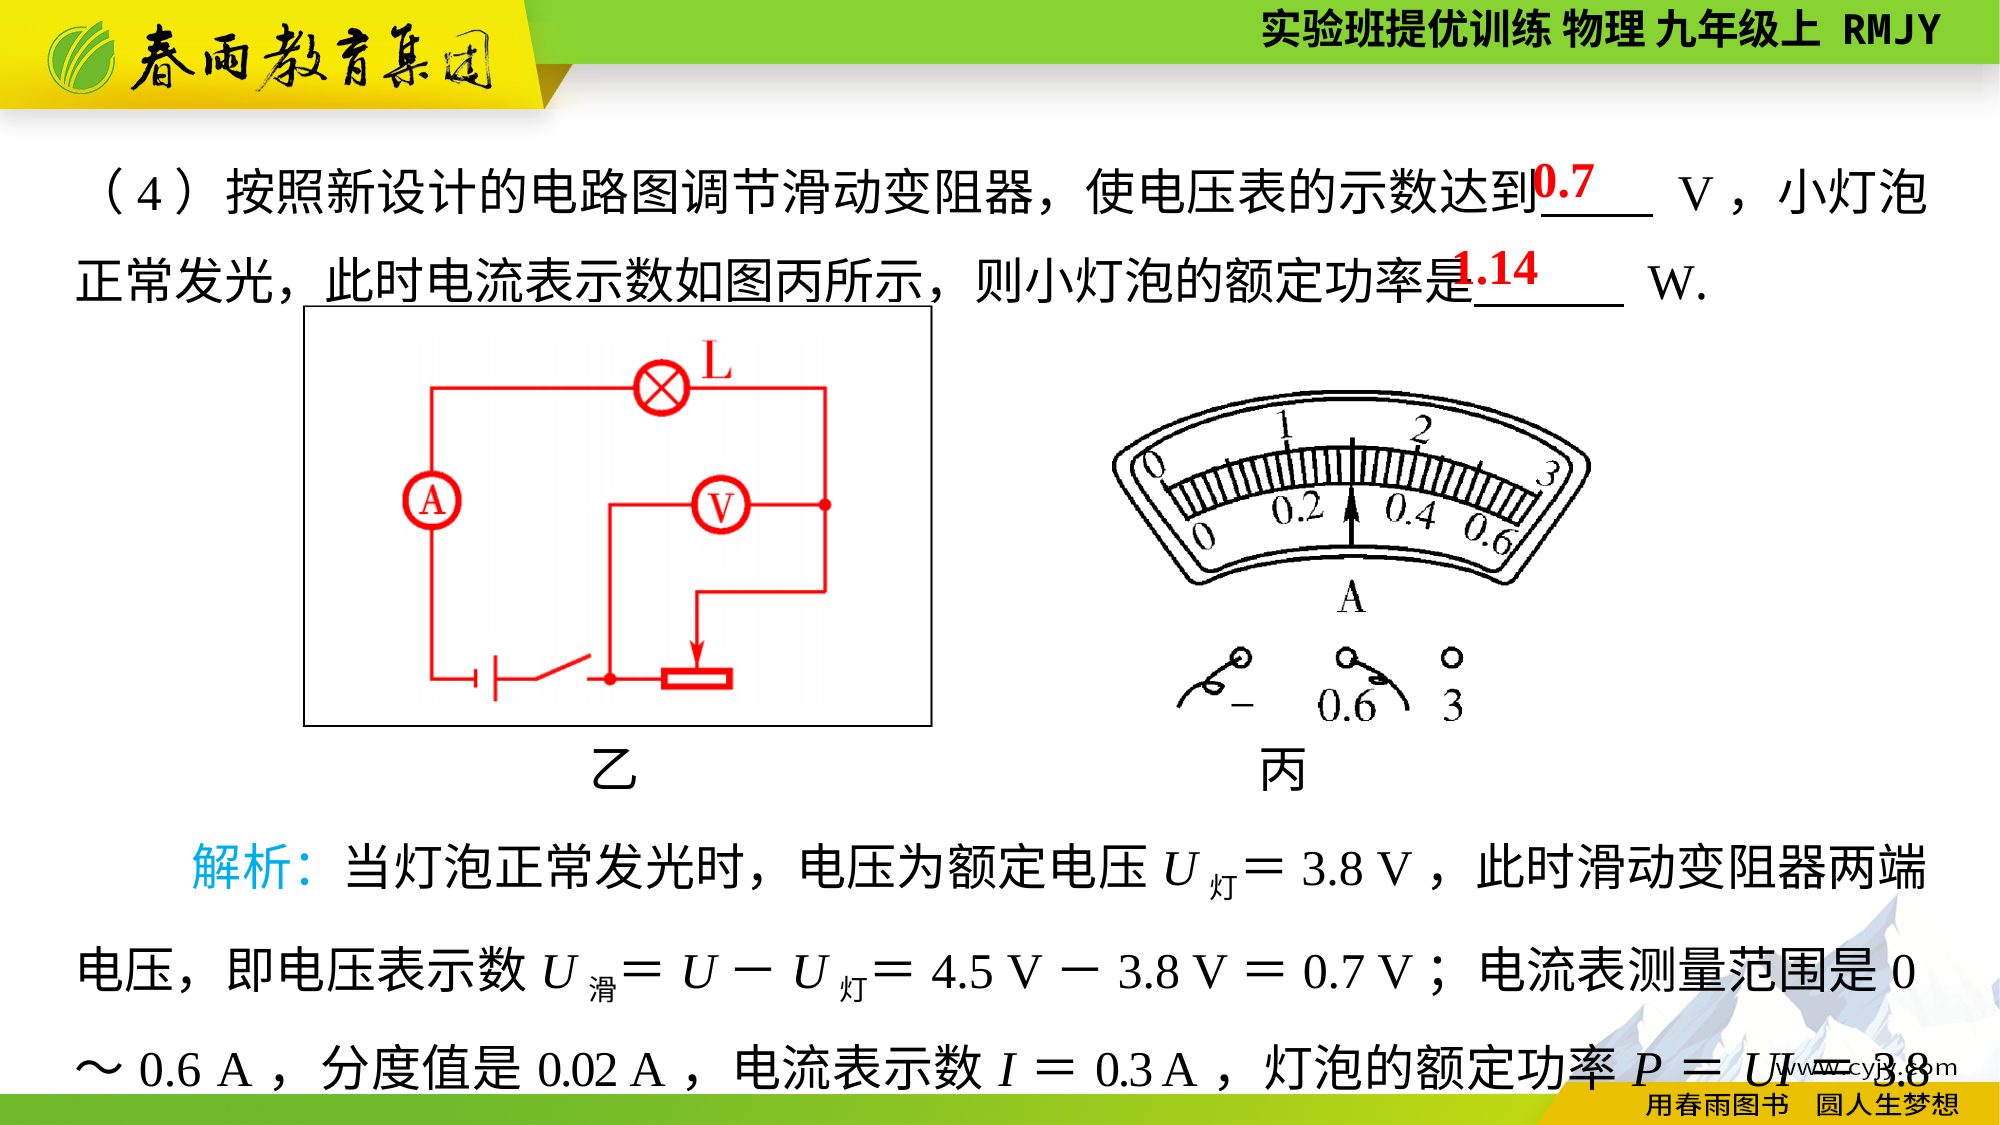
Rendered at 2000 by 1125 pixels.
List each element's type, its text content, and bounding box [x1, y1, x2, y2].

text_box 0.7 [1517, 139, 1611, 215]
text_box 1.14 [1436, 227, 1554, 303]
picture [0, 0, 2000, 1125]
list （4）按照新设计的电路图调节滑动变阻器，使电压表的示数达到 V，小灯泡正常发光，此时电流表示数如图丙所示，则小灯泡的额定功率是 W. [59, 122, 1944, 320]
text_box 乙 丙 [574, 729, 1402, 805]
text_box 解析：当灯泡正常发光时，电压为额定电压U灯＝3.8 V，此时滑动变阻器两端电压，即电压表示数U滑＝U－U灯＝4.5 V－3.8 V＝0.7 V；电流表测量范围是0～0.6 A，分度值是0.02 A，电流表示数I＝0.3 A，灯泡的额定功率P＝UI＝3.8 V×0.3 A＝1.14 W. [59, 794, 1944, 1125]
